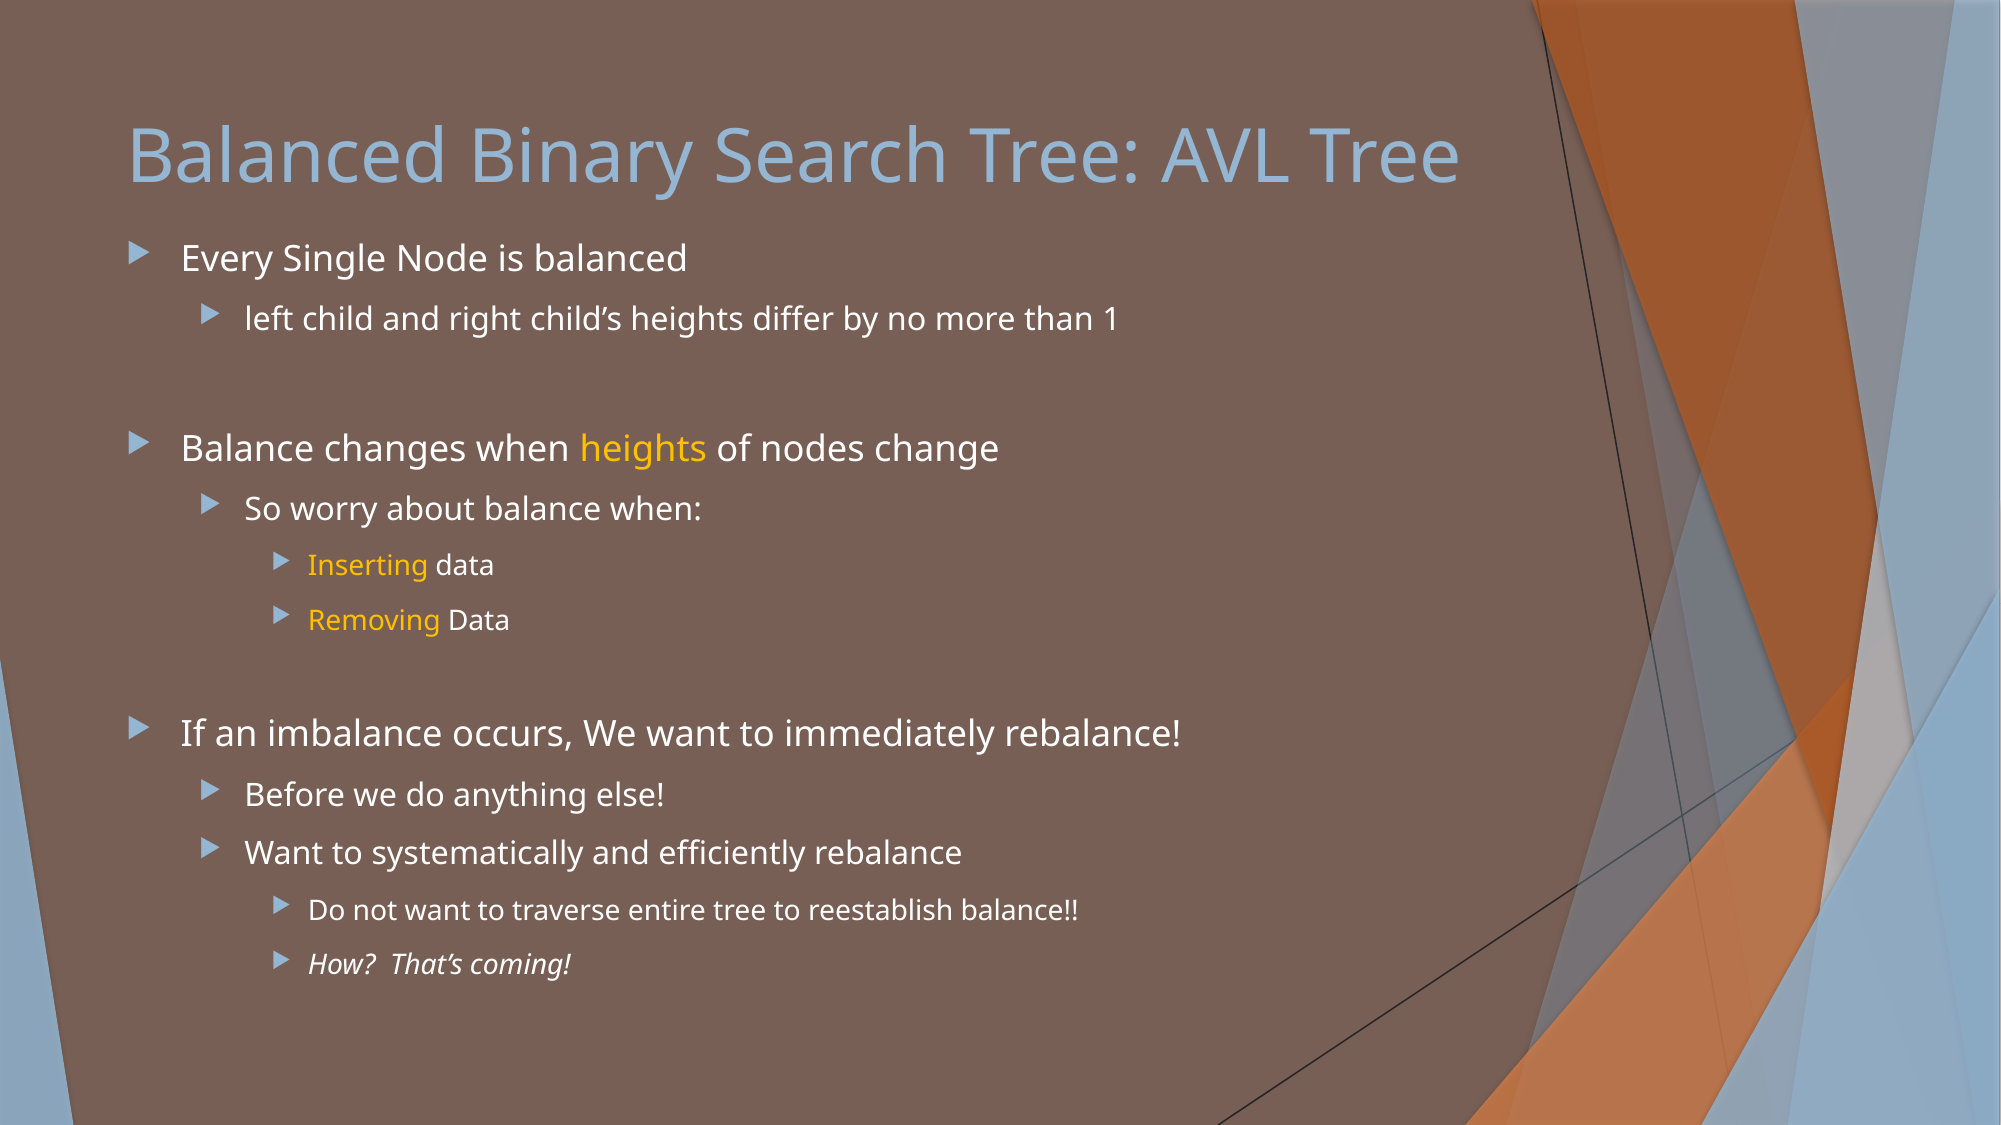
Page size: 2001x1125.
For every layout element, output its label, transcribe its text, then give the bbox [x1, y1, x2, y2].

title Balanced Binary Search Tree: AVL Tree [111, 99, 1522, 227]
list Every Single Node is balanced left child and right child’s heights differ by no more than 1 Balance changes when heights of nodes change So worry about balance when: Inserting data Removing Data If an imbalance occurs, We want to immediately rebalance! Before we do anything else! Want to systematically and efficiently rebalance Do not want to traverse entire tree to reestablish balance!! How? That’s coming! [111, 227, 1522, 991]
